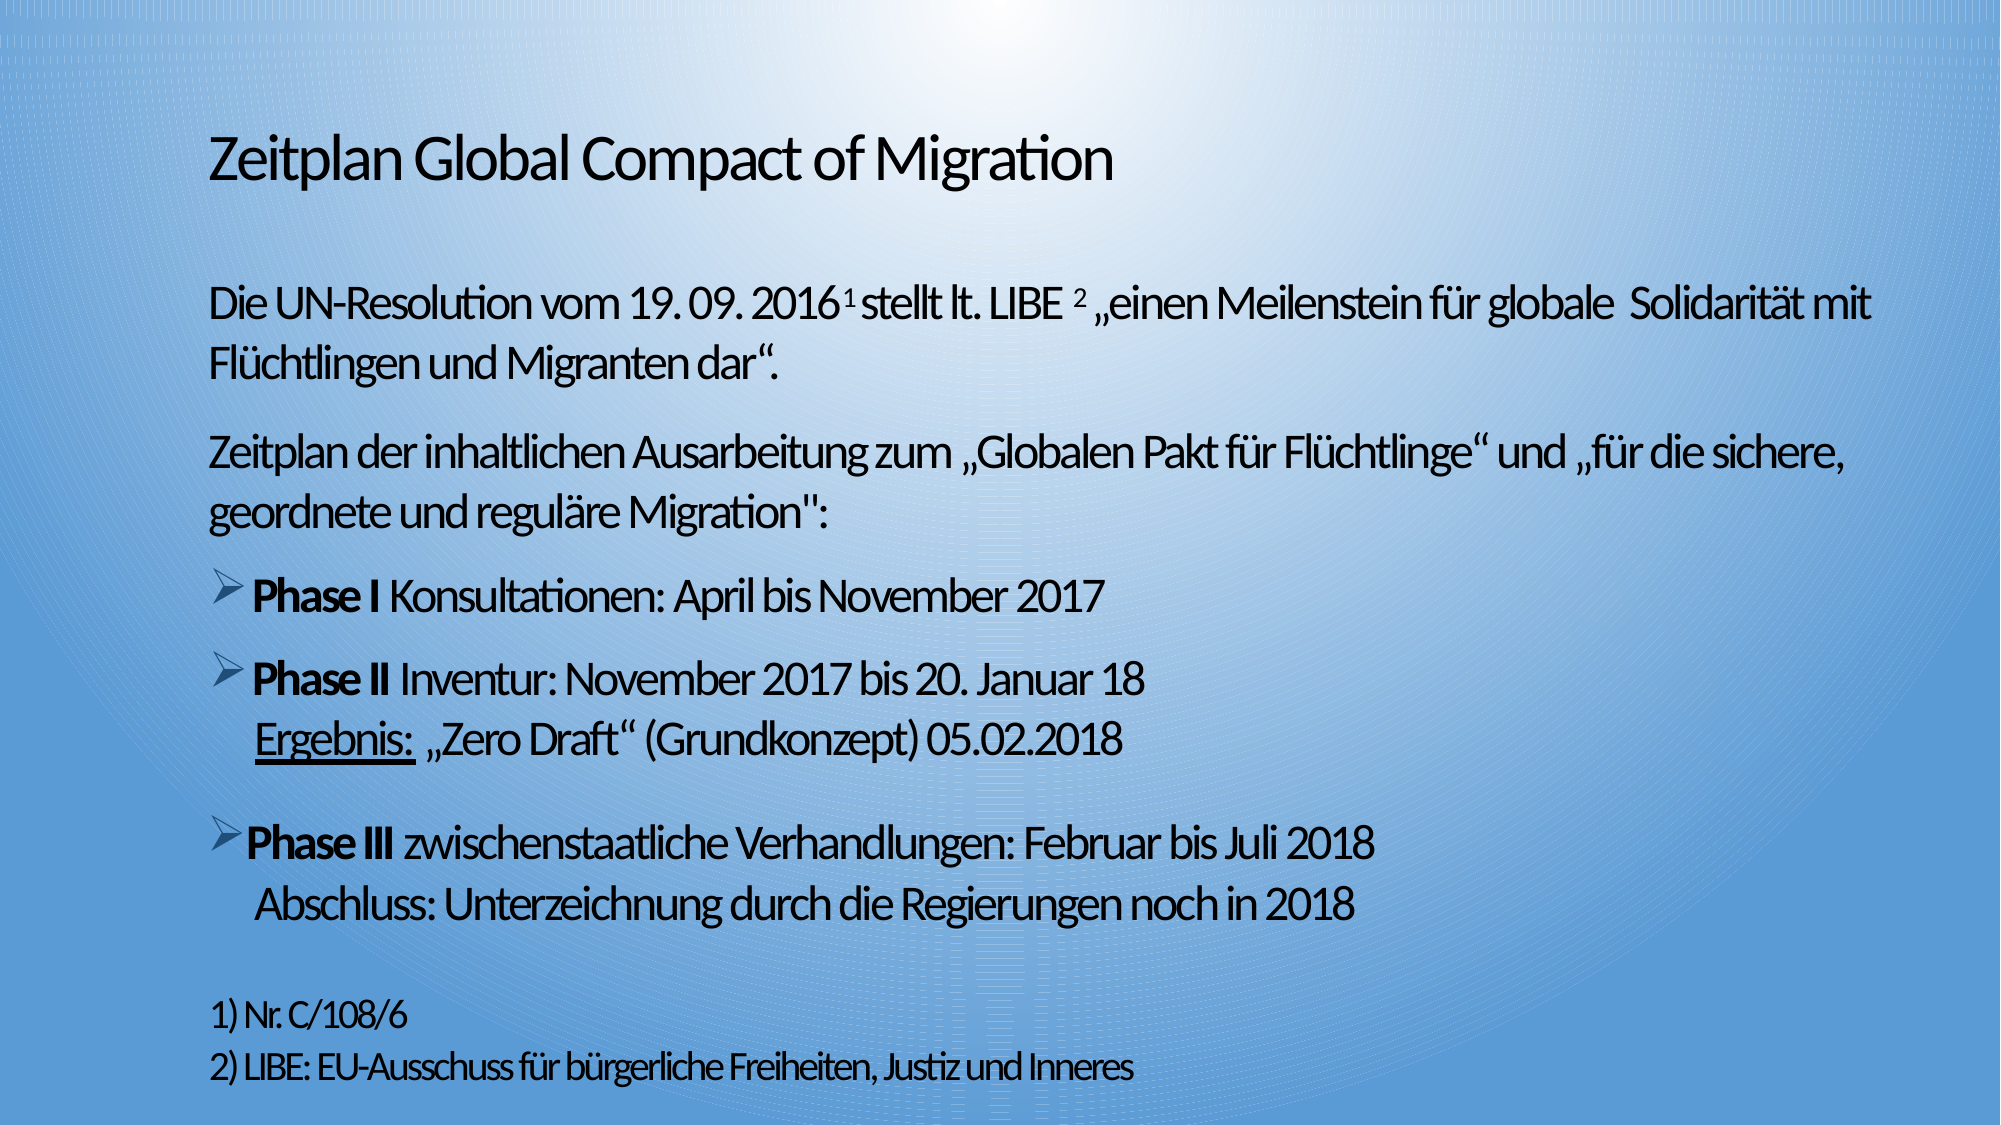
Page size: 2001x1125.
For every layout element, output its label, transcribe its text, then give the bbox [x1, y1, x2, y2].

title Zeitplan Global Compact of Migration [207, 57, 1186, 249]
text_box 1) Nr. C/108/6 2) LIBE: EU-Ausschuss für bürgerliche Freiheiten, Justiz und Inneres [206, 985, 1734, 1125]
text_box Die UN-Resolution vom 19. 09. 20161 stellt lt. LIBE 2 „einen Meilenstein für globale Solidarität mit Flüchtlingen und Migranten dar“. Zeitplan der inhaltlichen Ausarbeitung zum „Globalen Pakt für Flüchtlinge“ und „für die sichere, geordnete und reguläre Migration": Phase I Konsultationen: April bis November 2017 Phase II Inventur: November 2017 bis 20. Januar 18 Ergebnis: „Zero Draft“ (Grundkonzept) 05.02.2018 Phase III zwischenstaatliche Verhandlungen: Februar bis Juli 2018 Abschluss: Unterzeichnung durch die Regierungen noch in 2018 [207, 262, 1971, 931]
